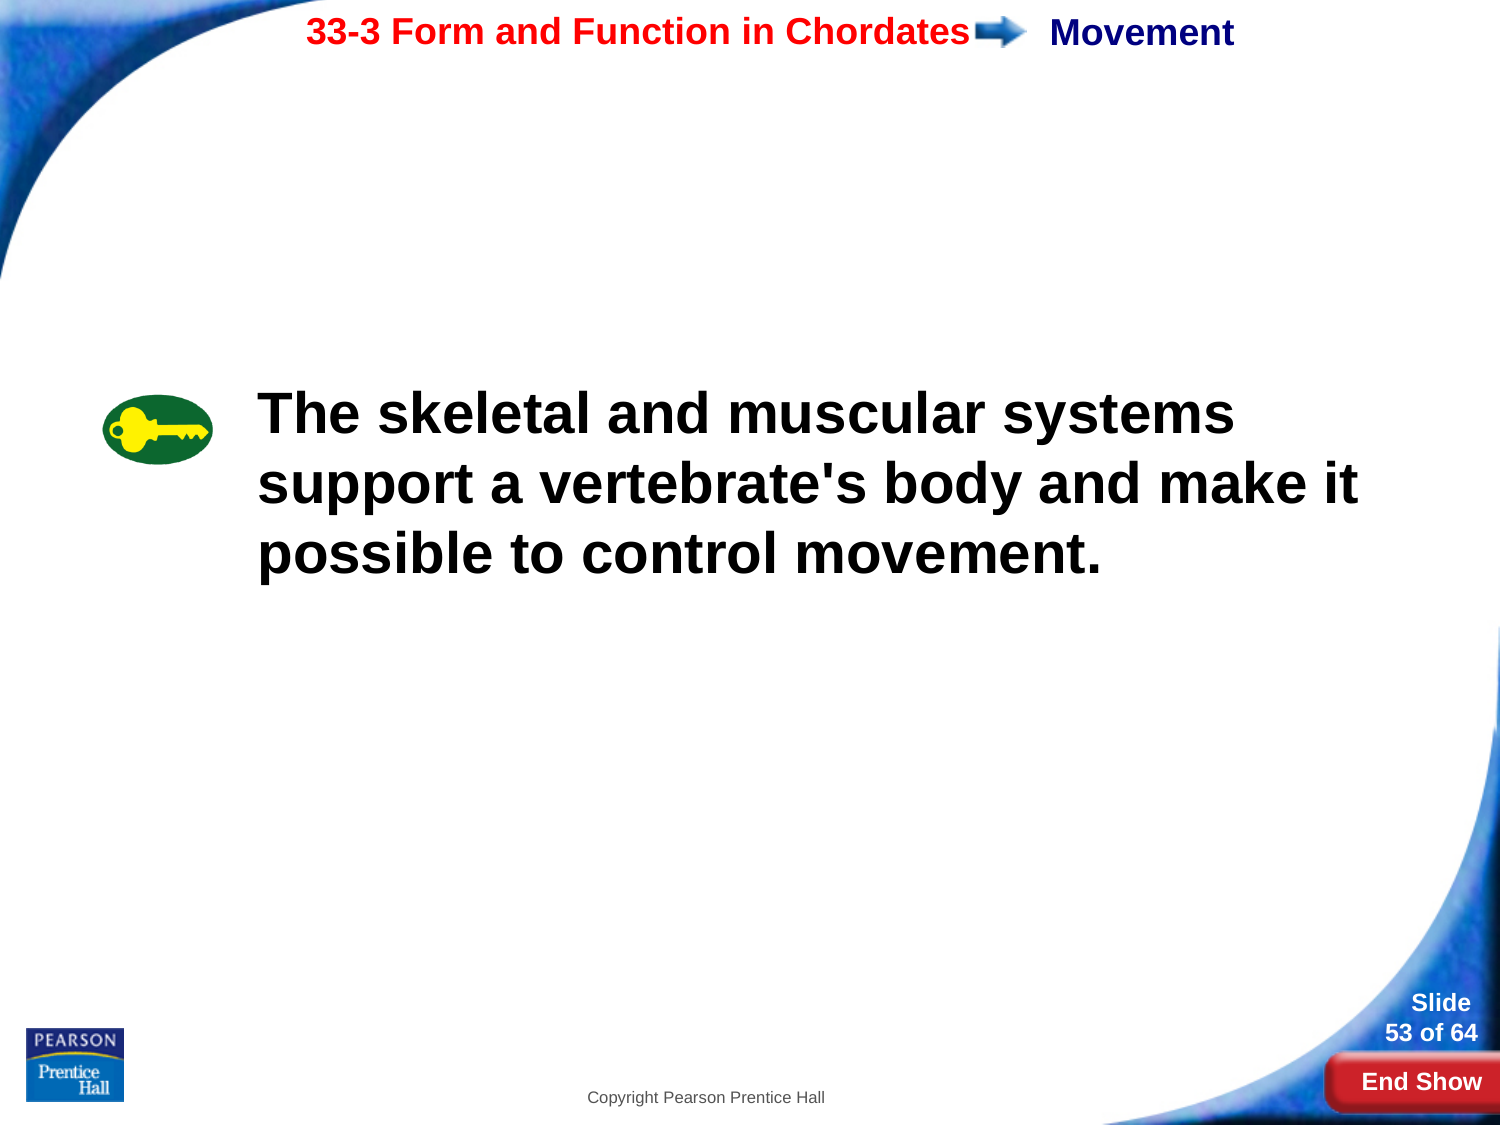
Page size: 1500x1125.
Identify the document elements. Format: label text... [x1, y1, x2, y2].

title Movement [1034, 0, 1500, 76]
list The skeletal and muscular systems support a vertebrate's body and make it possible to control movement. [44, 179, 1444, 1066]
footer Copyright Pearson Prentice Hall [468, 1078, 945, 1105]
picture [0, 0, 1500, 1125]
